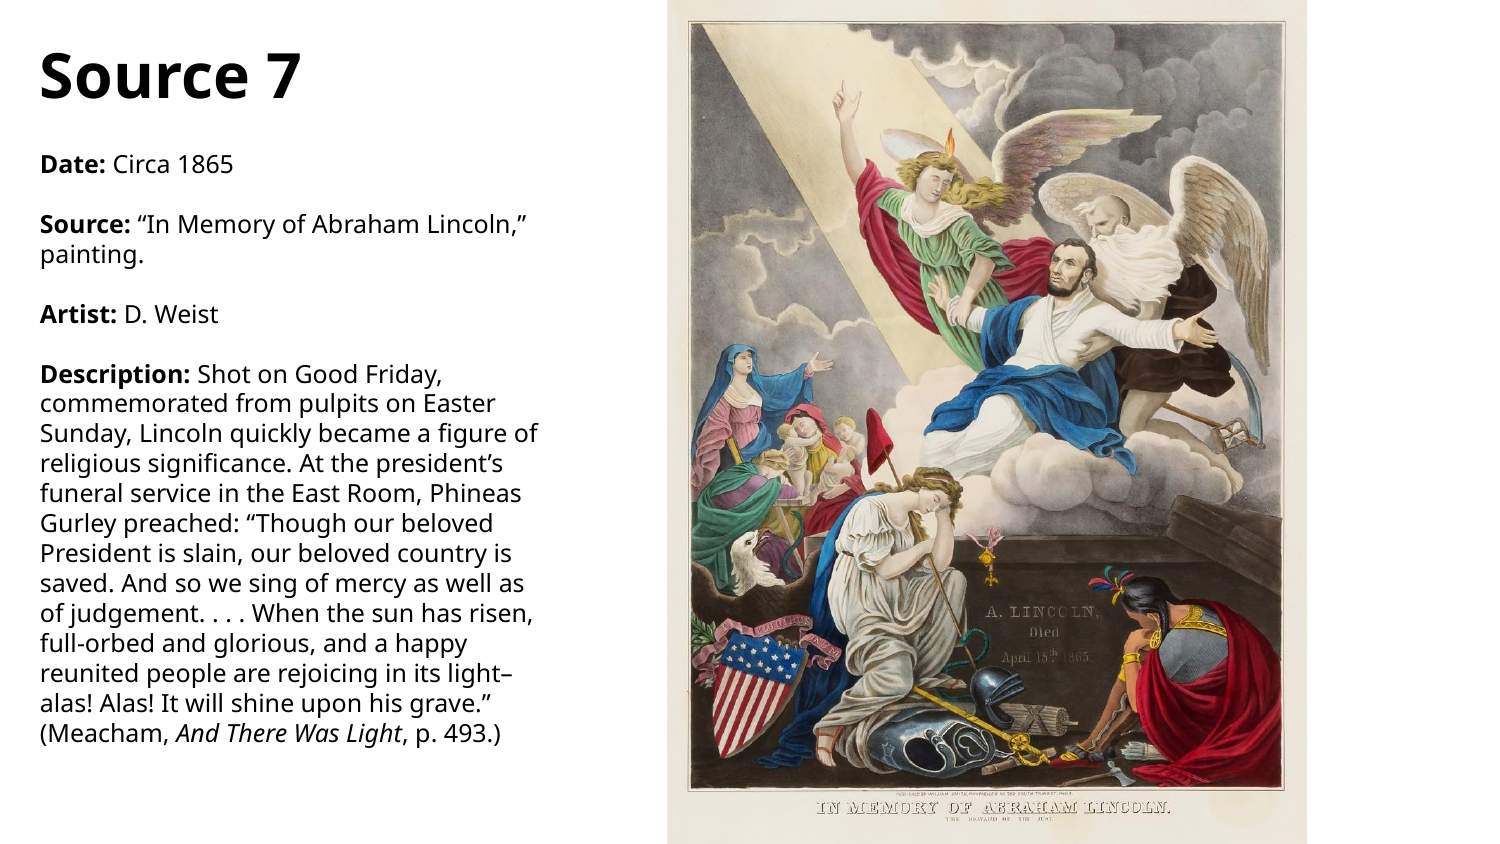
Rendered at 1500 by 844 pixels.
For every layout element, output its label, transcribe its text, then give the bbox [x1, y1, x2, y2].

picture [667, 0, 1307, 844]
text_box Source 7 Date: Circa 1865 Source: “In Memory of Abraham Lincoln,” painting. Artist: D. Weist Description: Shot on Good Friday, commemorated from pulpits on Easter Sunday, Lincoln quickly became a figure of religious significance. At the president’s funeral service in the East Room, Phineas Gurley preached: “Though our beloved President is slain, our beloved country is saved. And so we sing of mercy as well as of judgement. . . . When the sun has risen, full-orbed and glorious, and a happy reunited people are rejoicing in its light–alas! Alas! It will shine upon his grave.” (Meacham, And There Was Light, p. 493.) [24, 21, 562, 749]
